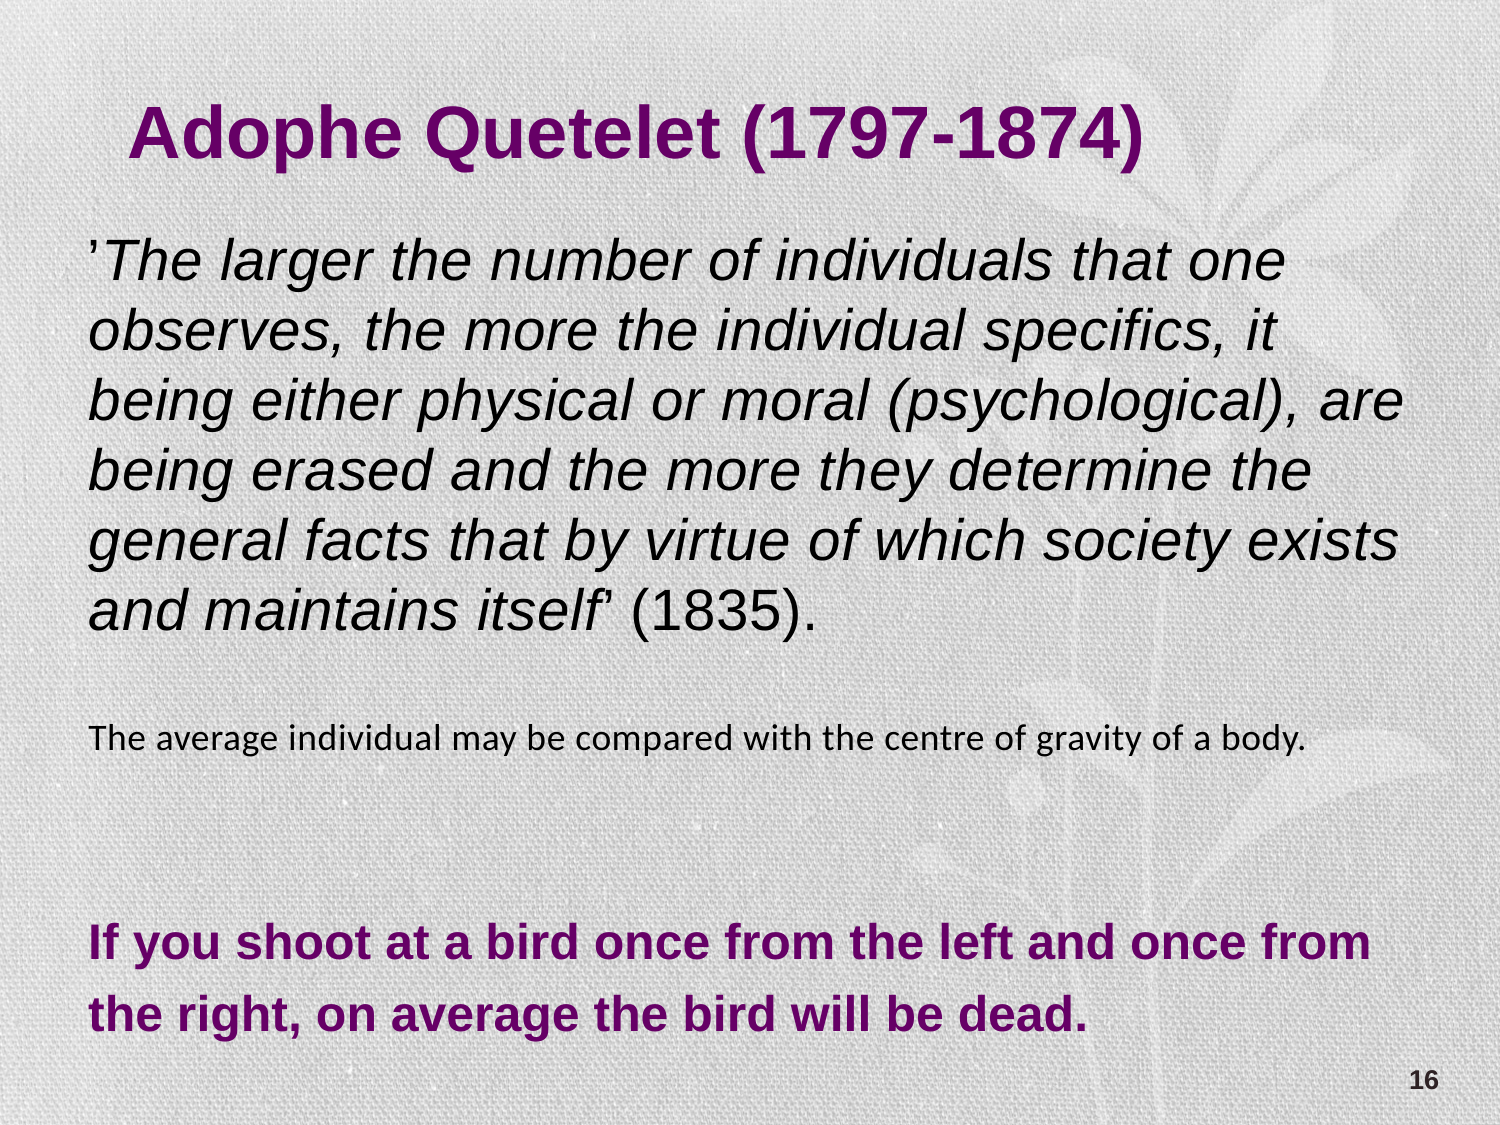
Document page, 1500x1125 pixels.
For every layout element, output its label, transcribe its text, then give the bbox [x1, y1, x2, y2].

title Adophe Quetelet (1797-1874) [112, 76, 1455, 182]
slide_number 16 [1310, 1054, 1455, 1103]
list ’The larger the number of individuals that one observes, the more the individual specifics, it being either physical or moral (psychological), are being erased and the more they determine the general facts that by virtue of which society exists and maintains itself’ (1835). The average individual may be compared with the centre of gravity of a body. [45, 215, 1428, 823]
text_box If you shoot at a bird once from the left and once from the right, on average the bird will be dead. [73, 890, 1436, 1050]
